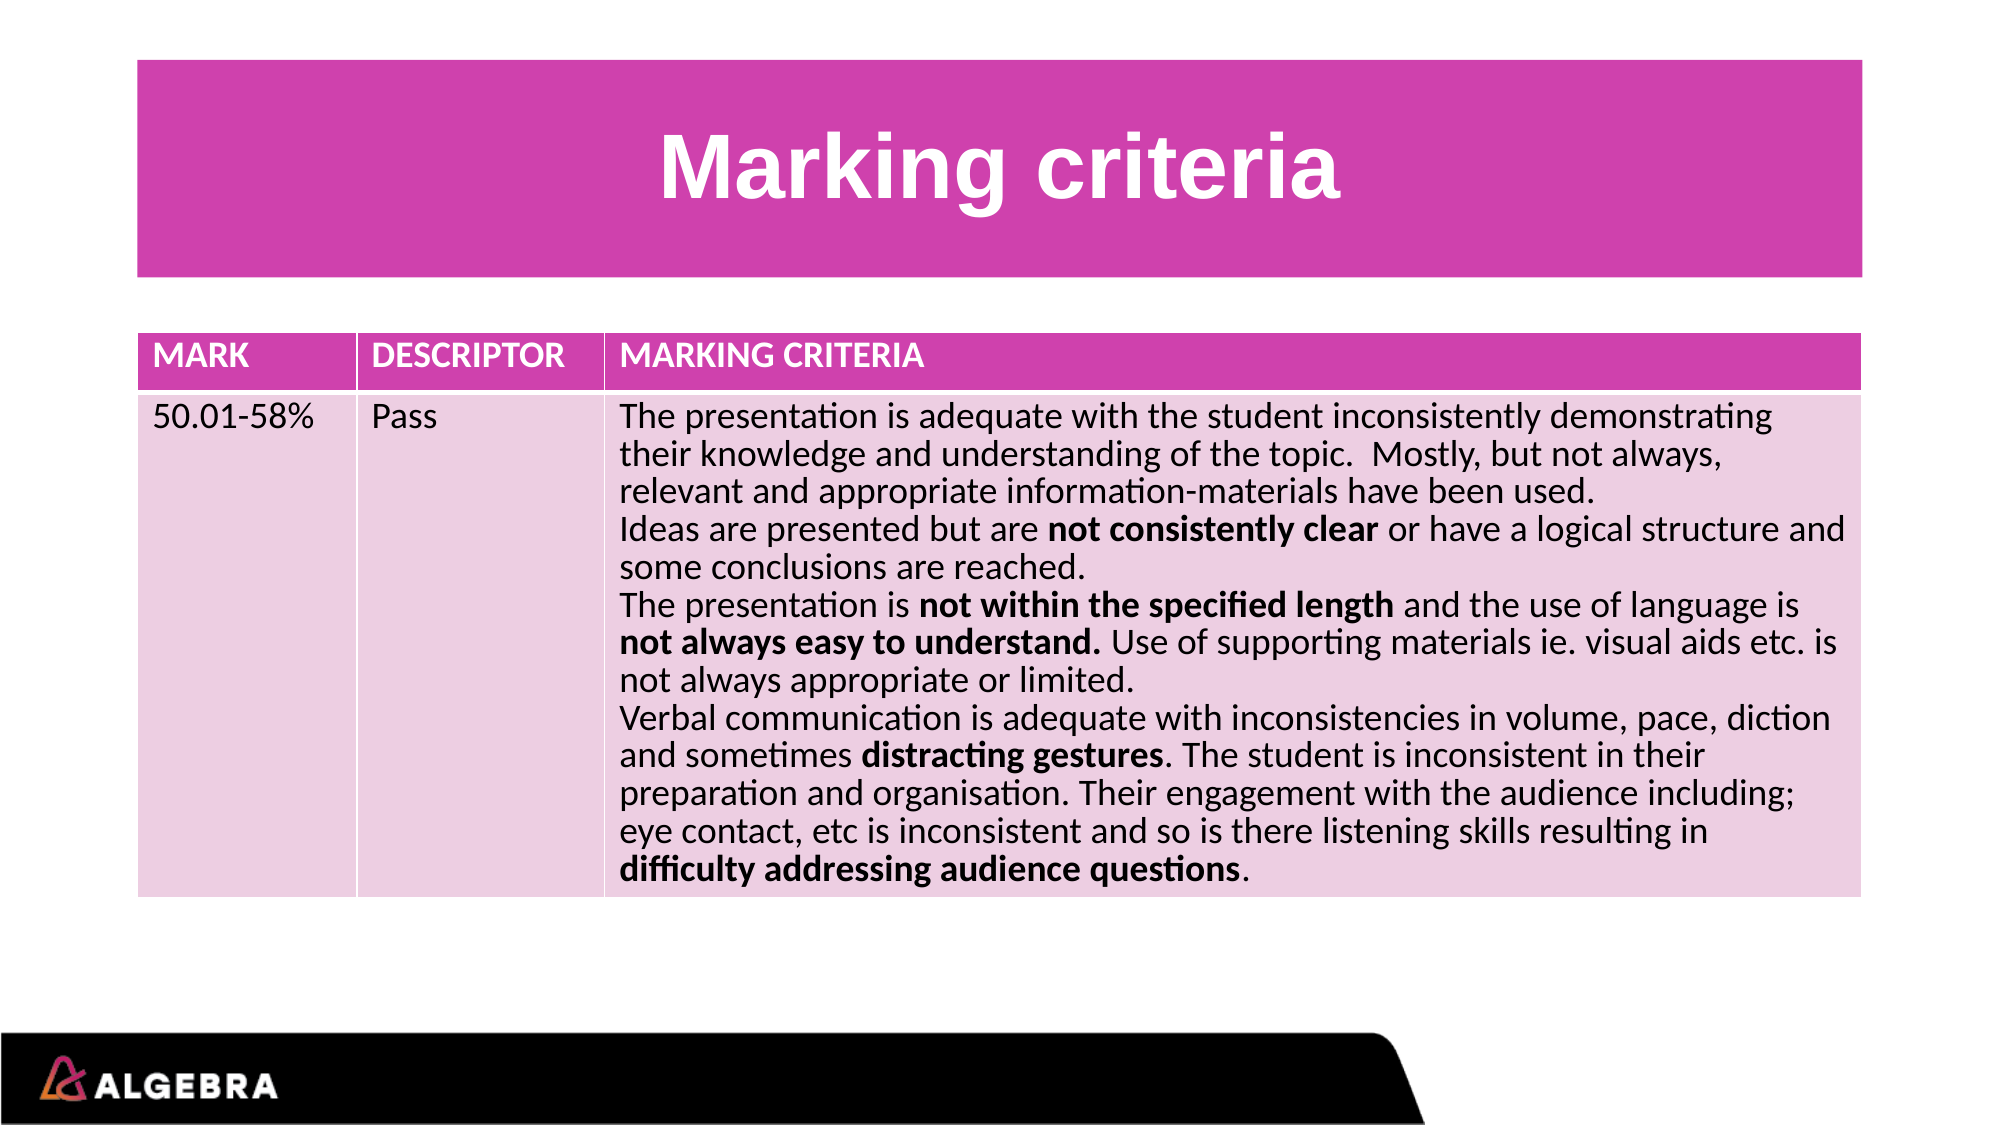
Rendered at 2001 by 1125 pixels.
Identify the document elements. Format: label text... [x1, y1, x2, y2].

table_cell 50.01-58% [138, 395, 356, 897]
picture [0, 1032, 1425, 1125]
table_cell The presentation is adequate with the student inconsistently demonstrating their knowledge and understanding of the topic. Mostly, but not always, relevant and appropriate information-materials have been used. Ideas are presented but are not consistently clear or have a logical structure and some conclusions are reached. The presentation is not within the specified length and the use of language is not always easy to understand. Use of supporting materials ie. visual aids etc. is not always appropriate or limited. Verbal communication is adequate with inconsistencies in volume, pace, diction and sometimes distracting gestures. The student is inconsistent in their preparation and organisation. Their engagement with the audience including; eye contact, etc is inconsistent and so is there listening skills resulting in difficulty addressing audience questions. [605, 395, 1861, 897]
table_header MARKING CRITERIA [605, 333, 1861, 390]
table_cell Pass [358, 395, 604, 897]
table_header MARK [138, 333, 356, 390]
title Marking criteria [137, 59, 1863, 278]
table_header DESCRIPTOR [358, 333, 604, 390]
